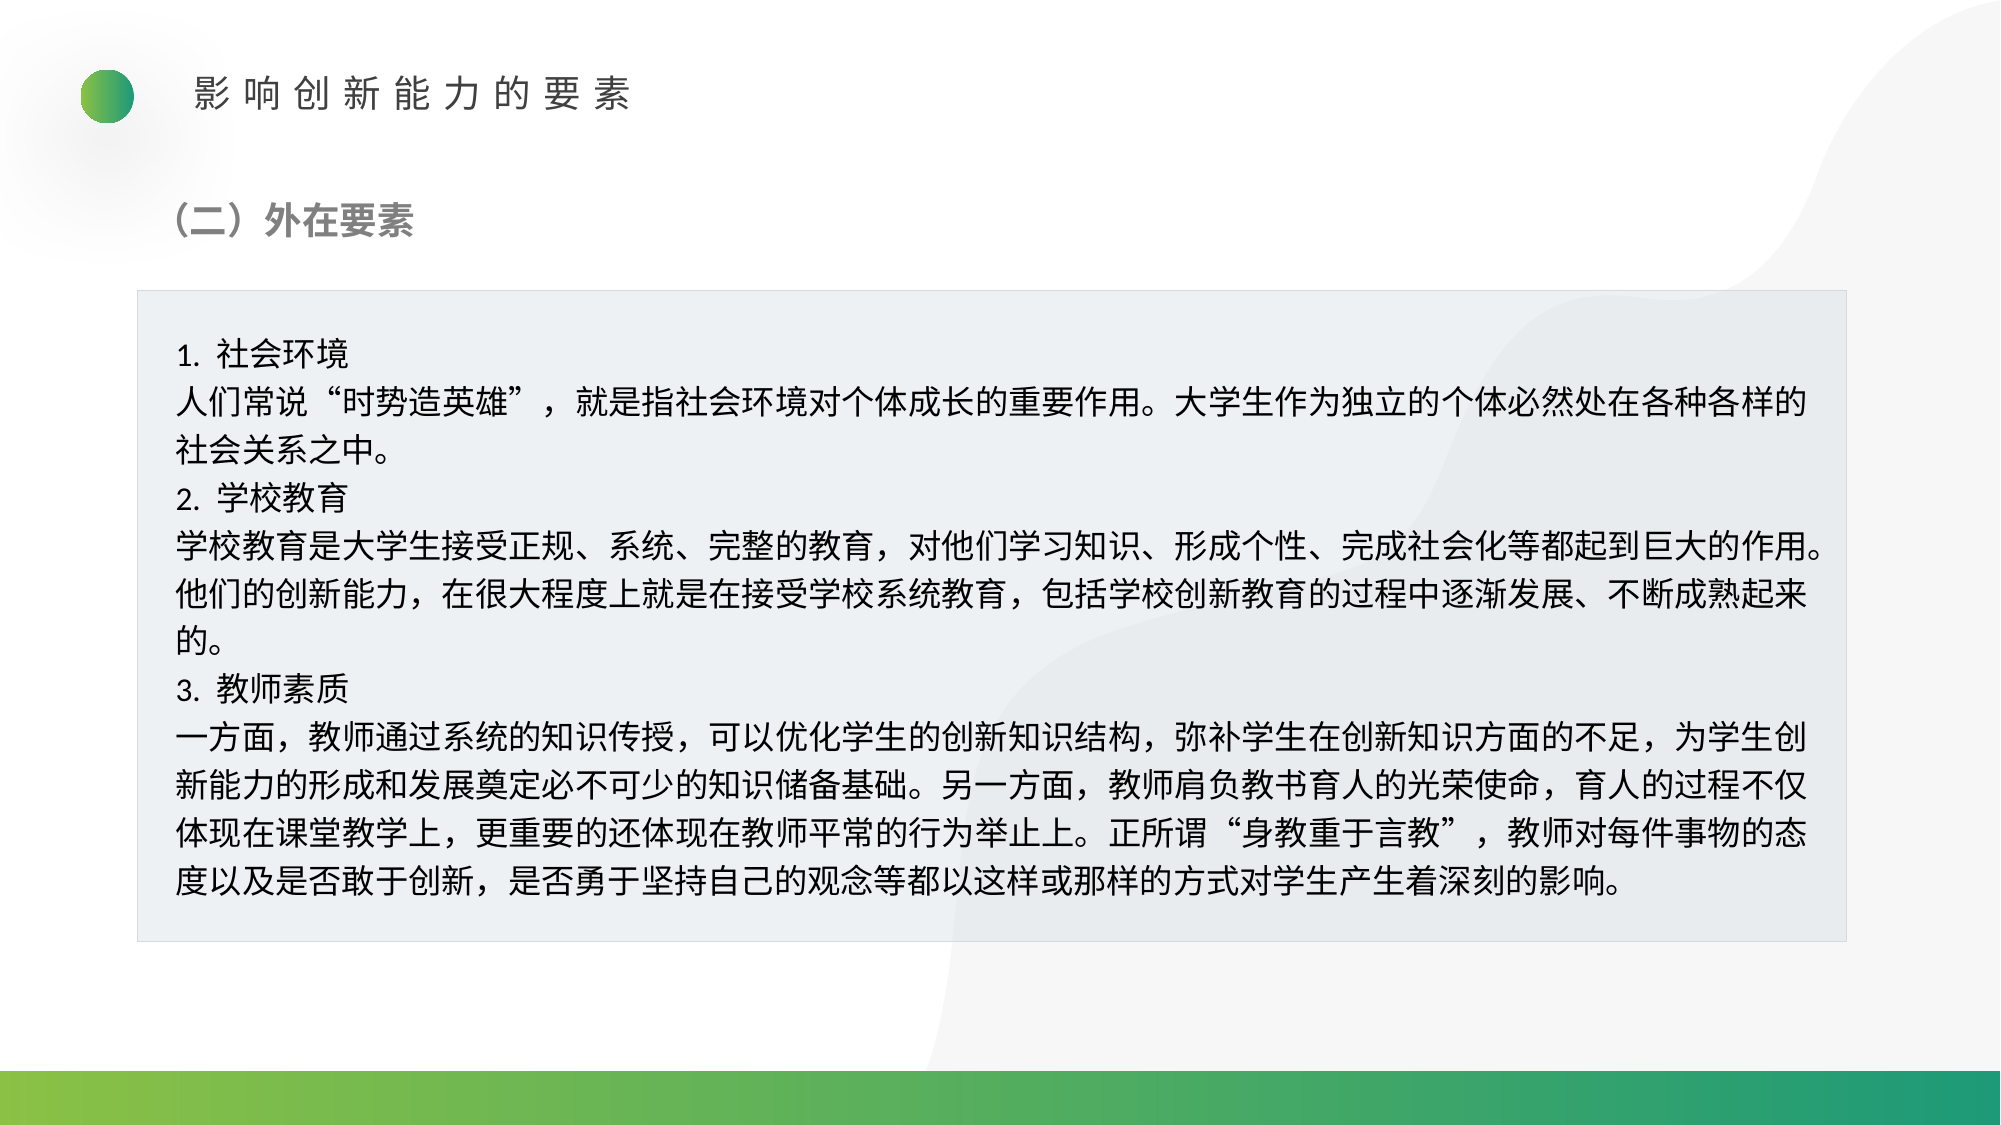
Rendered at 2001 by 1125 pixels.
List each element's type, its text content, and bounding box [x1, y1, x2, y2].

text_box 1. 社会环境 人们常说“时势造英雄”，就是指社会环境对个体成长的重要作用。大学生作为独立的个体必然处在各种各样的社会关系之中。 2. 学校教育 学校教育是大学生接受正规、系统、完整的教育，对他们学习知识、形成个性、完成社会化等都起到巨大的作用。他们的创新能力，在很大程度上就是在接受学校系统教育，包括学校创新教育的过程中逐渐发展、不断成熟起来的。 3. 教师素质 一方面，教师通过系统的知识传授，可以优化学生的创新知识结构，弥补学生在创新知识方面的不足，为学生创新能力的形成和发展奠定必不可少的知识储备基础。另一方面，教师肩负教书育人的光荣使命，育人的过程不仅体现在课堂教学上，更重要的还体现在教师平常的行为举止上。正所谓“身教重于言教”，教师对每件事物的态度以及是否敢于创新，是否勇于坚持自己的观念等都以这样或那样的方式对学生产生着深刻的影响。 [160, 317, 1823, 908]
text_box [136, 289, 1847, 943]
text_box （二）外在要素 [137, 189, 988, 250]
text_box 影响创新能力的要素 [178, 62, 923, 123]
